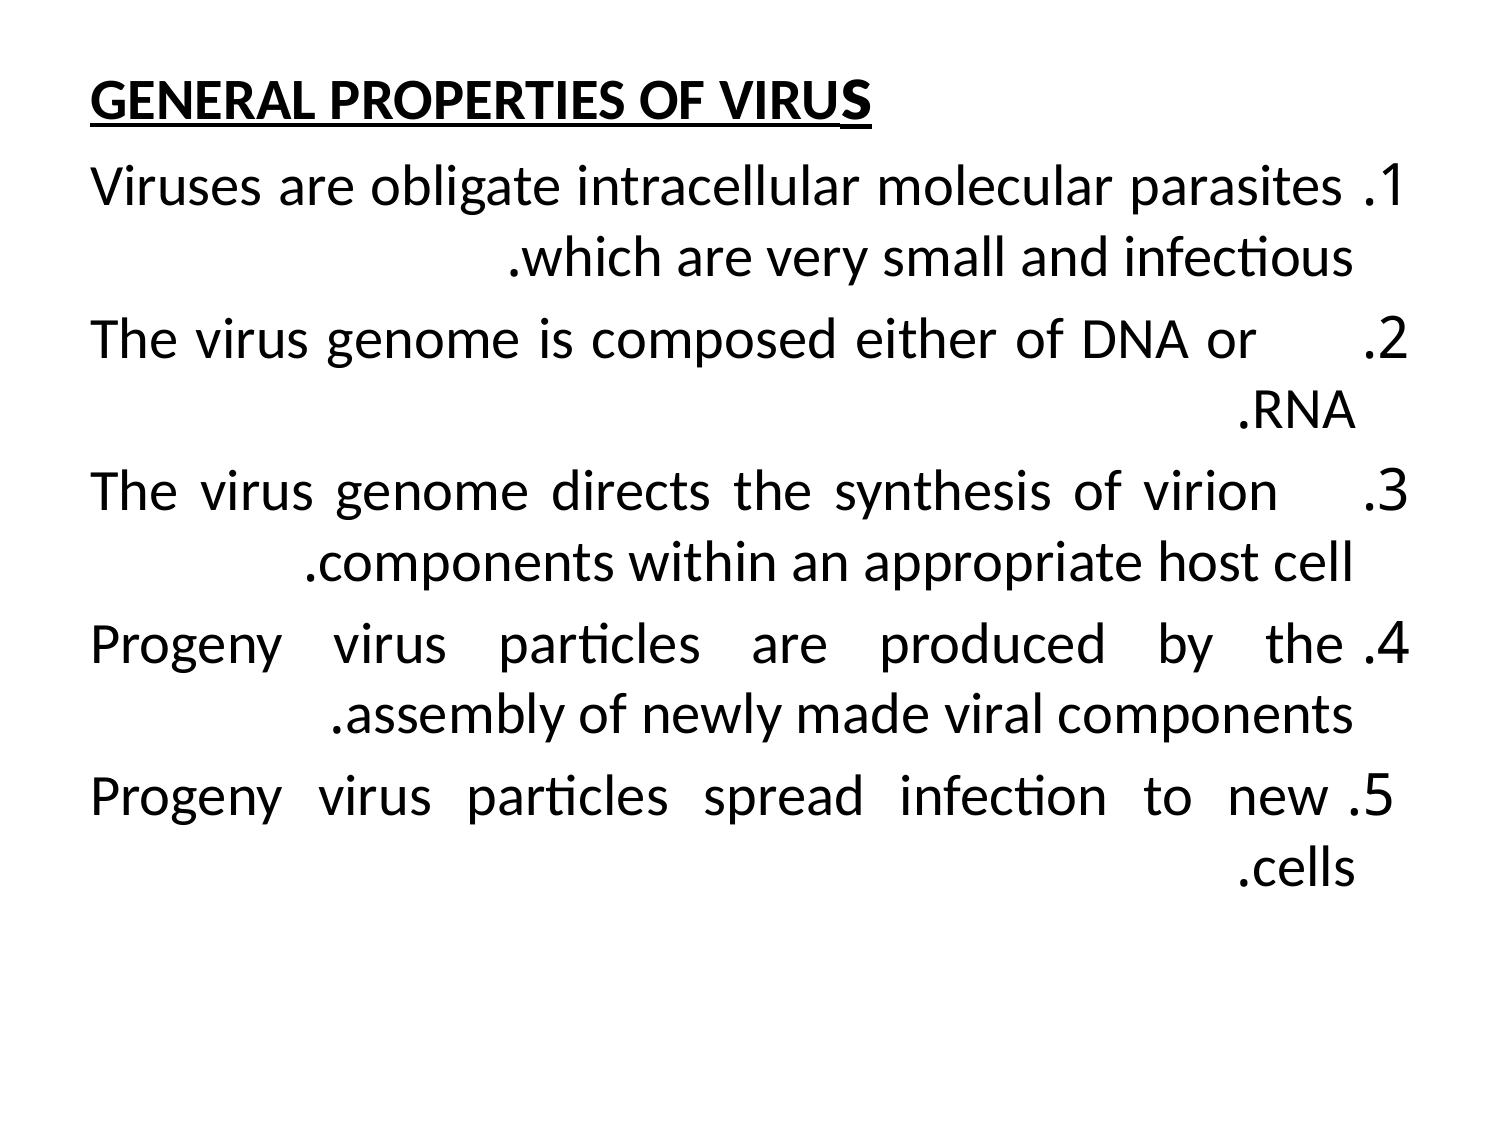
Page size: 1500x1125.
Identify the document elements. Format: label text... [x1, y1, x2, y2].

list GENERAL PROPERTIES OF VIRUs 1. Viruses are obligate intracellular molecular parasites which are very small and infectious. 2. The virus genome is composed either of DNA or RNA. 3. The virus genome directs the synthesis of virion components within an appropriate host cell. 4. Progeny virus particles are produced by the assembly of newly made viral components. 5. Progeny virus particles spread infection to new cells. [75, 30, 1425, 1005]
